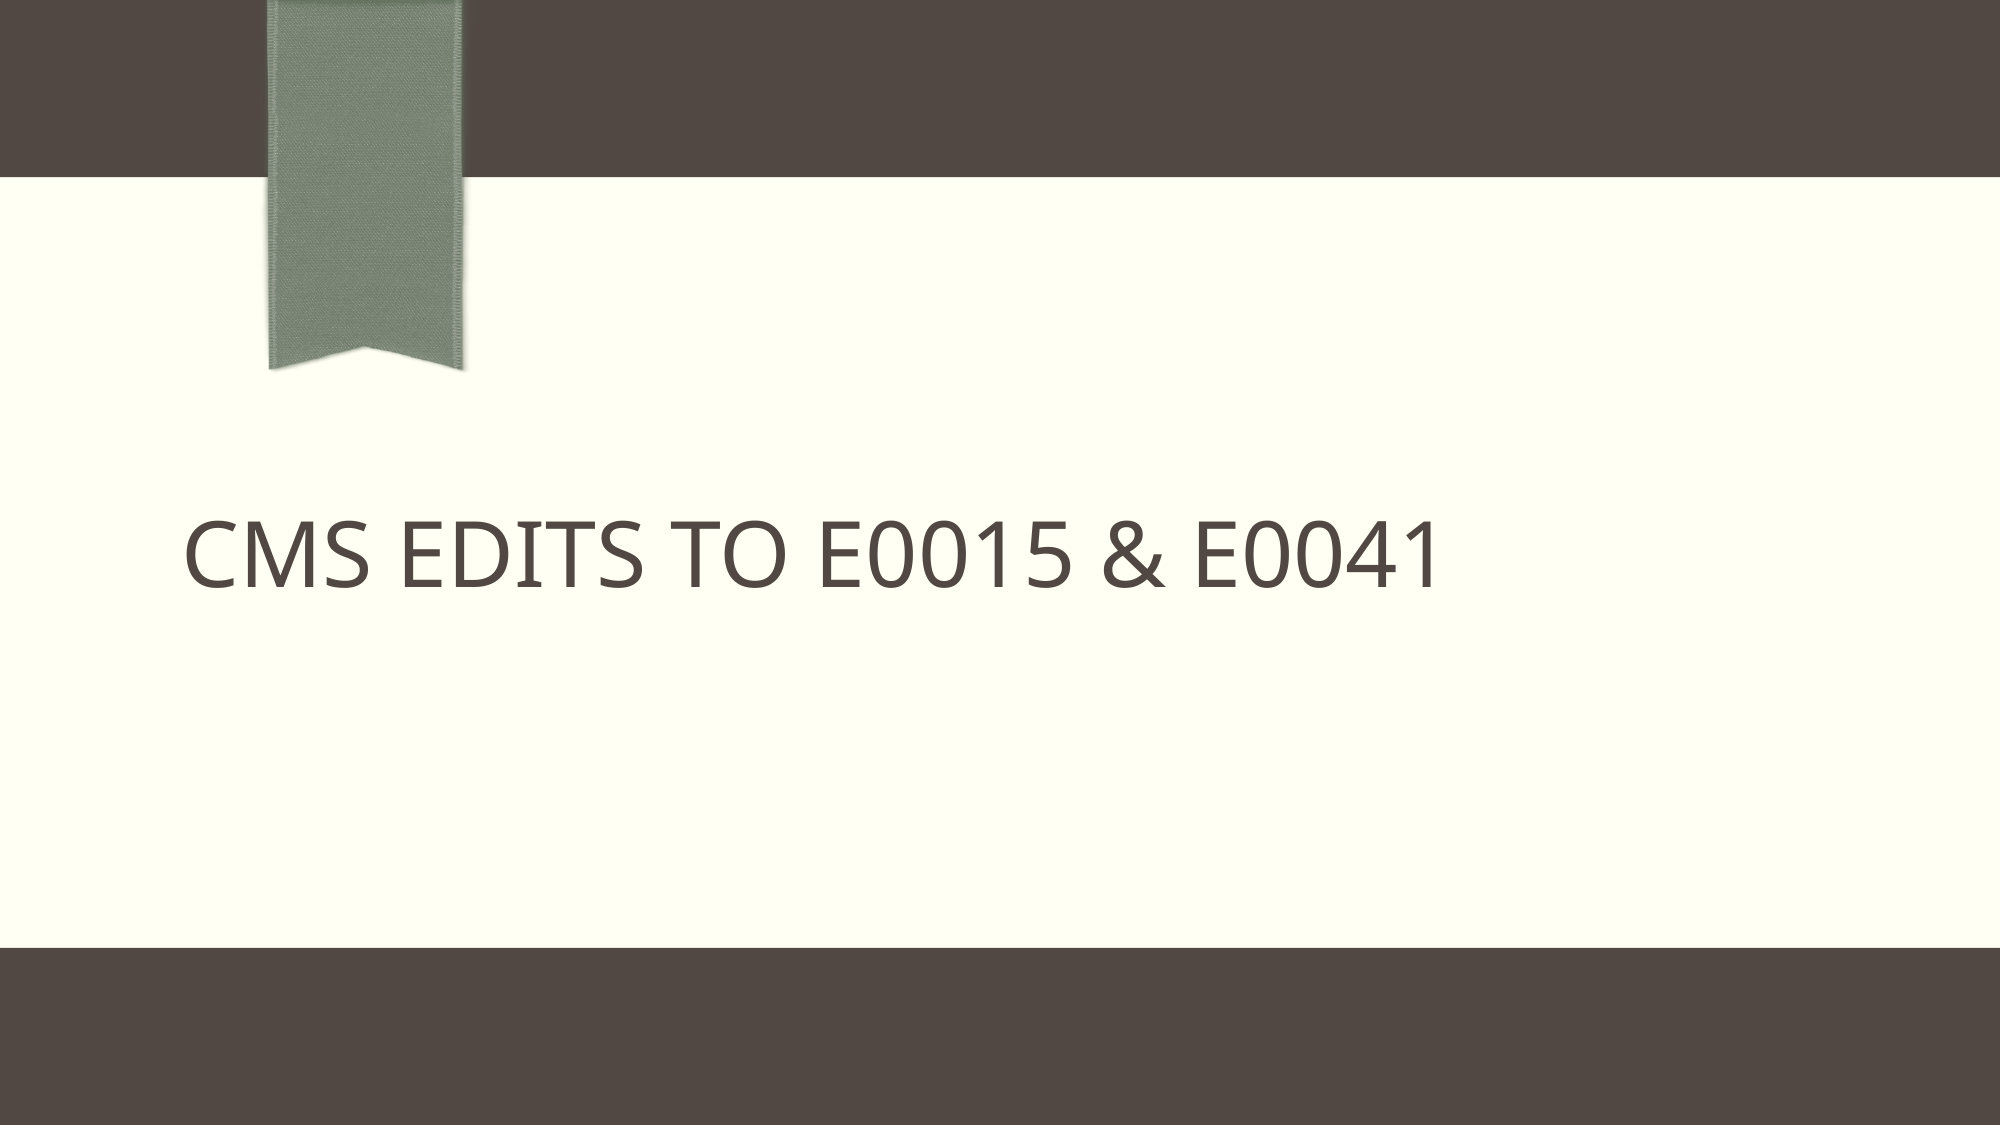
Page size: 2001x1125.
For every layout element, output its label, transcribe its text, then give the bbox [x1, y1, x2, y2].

title CMS EDITS TO E0015 & E0041 [181, 376, 1838, 741]
